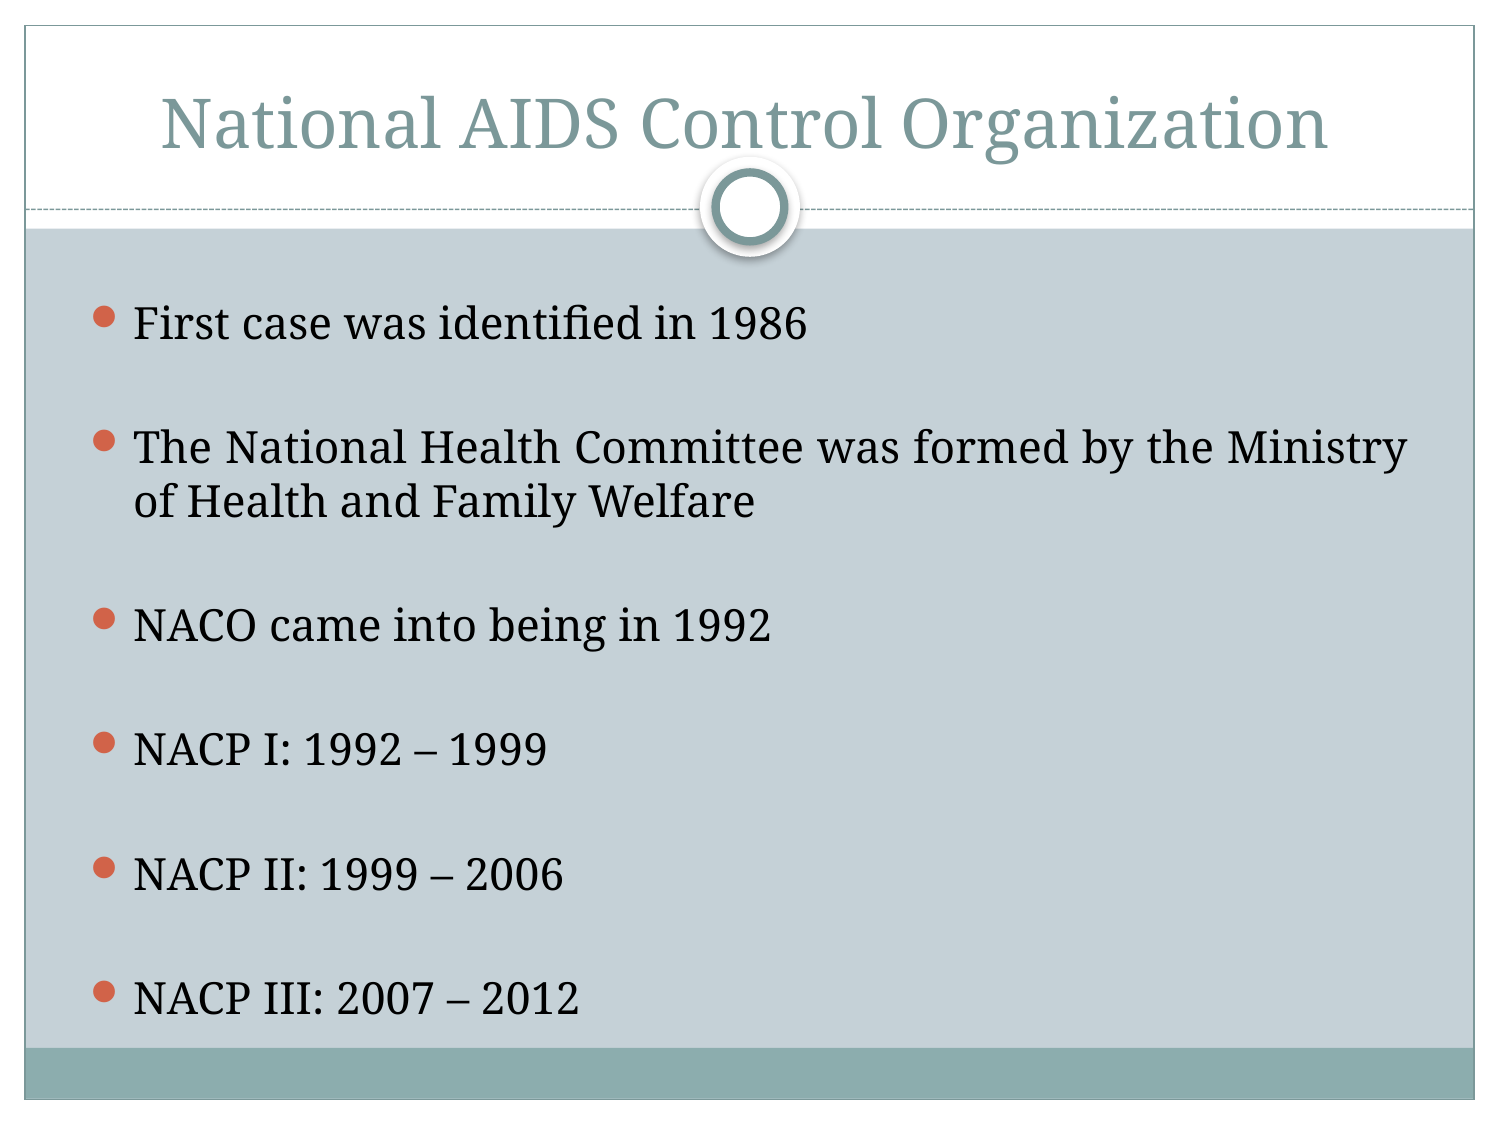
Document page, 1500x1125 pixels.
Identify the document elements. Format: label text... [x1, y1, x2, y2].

title National AIDS Control Organization [62, 32, 1431, 171]
list First case was identified in 1986 The National Health Committee was formed by the Ministry of Health and Family Welfare NACO came into being in 1992 NACP I: 1992 – 1999 NACP II: 1999 – 2006 NACP III: 2007 – 2012 [74, 287, 1426, 1038]
